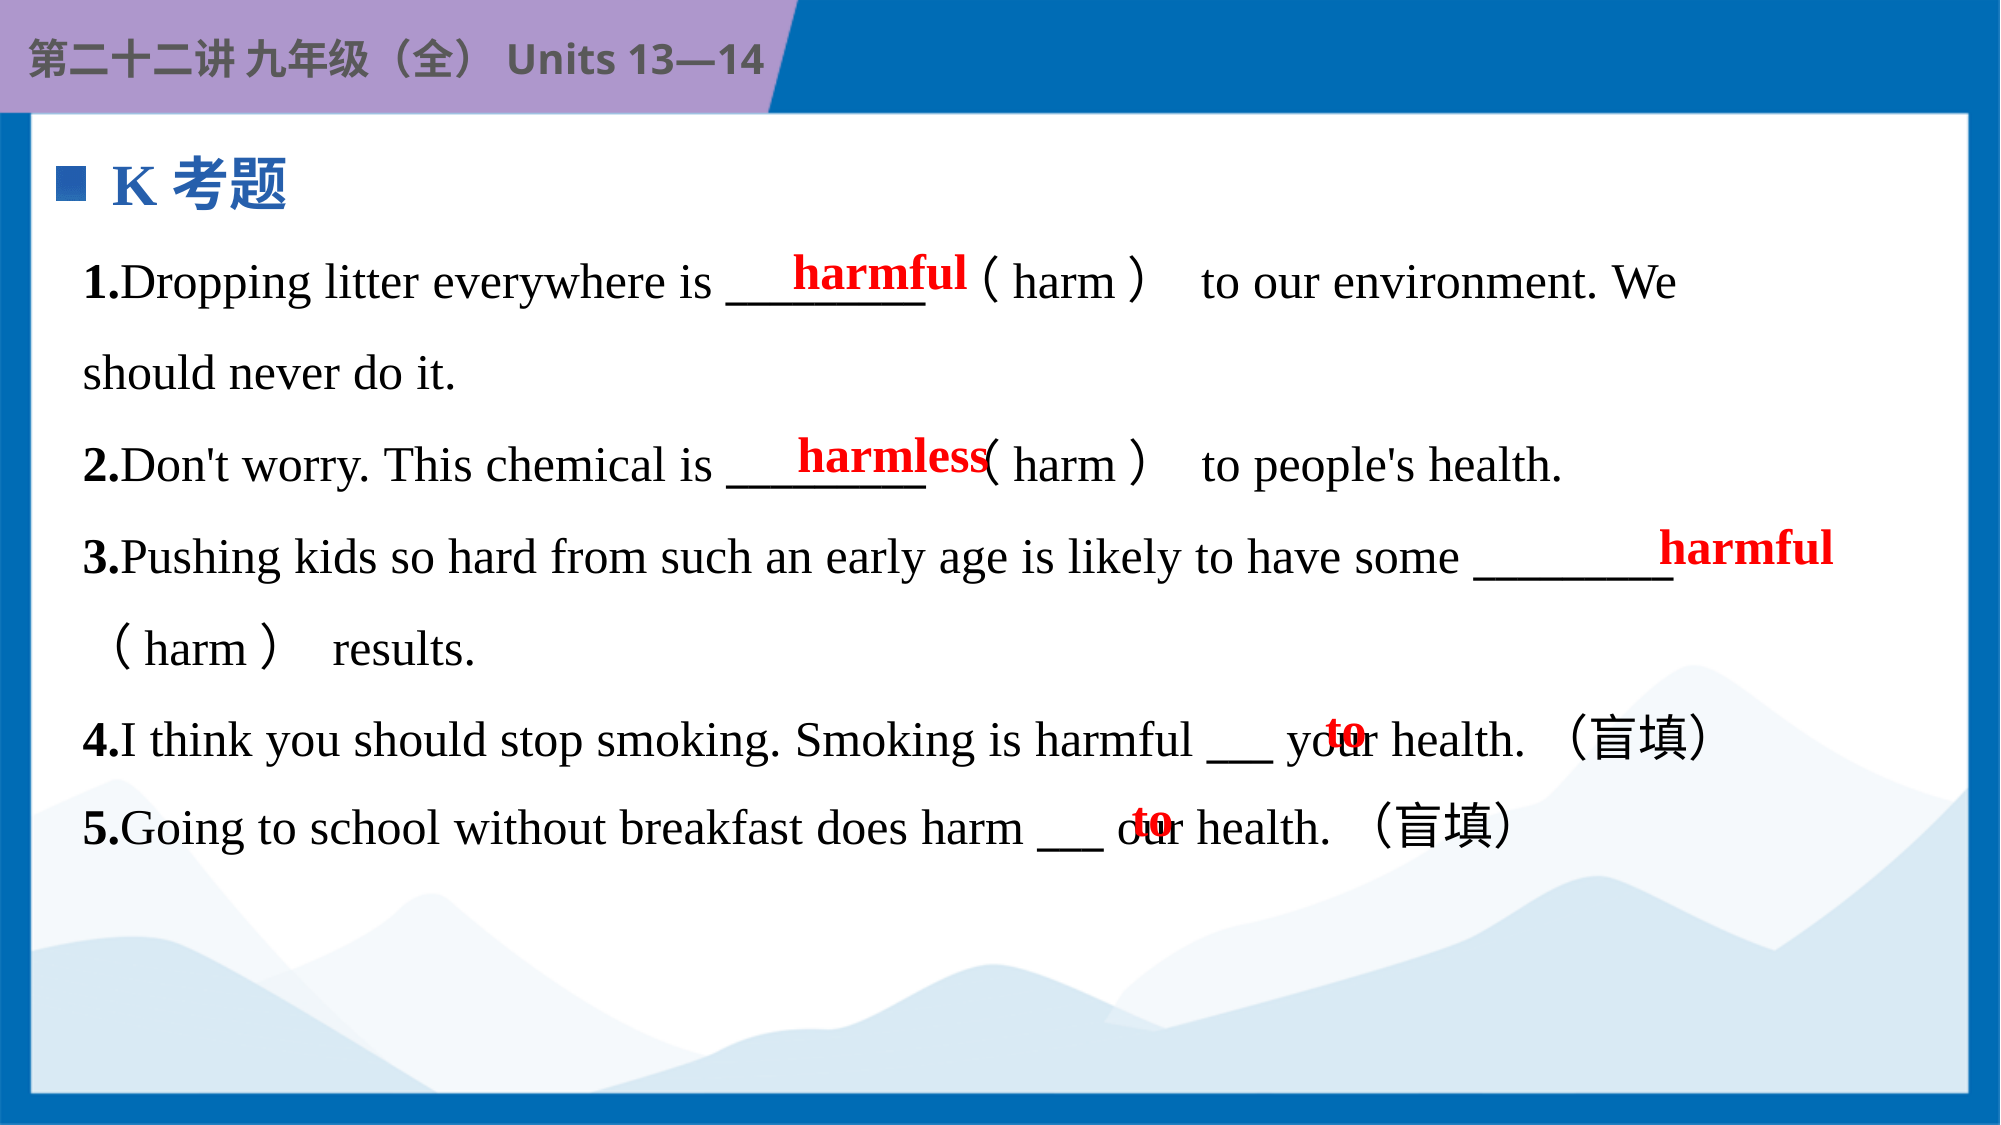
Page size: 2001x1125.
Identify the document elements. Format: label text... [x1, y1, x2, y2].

text_box to [1113, 758, 1192, 837]
picture [0, 0, 2000, 1125]
text_box 1.Dropping litter everywhere is _________ （harm） to our environment. We should never do it. 2.Don't worry. This chemical is _________ （harm） to people's health. 3.Pushing kids so hard from such an early age is likely to have some _________ （harm） results. 4.I think you should stop smoking. Smoking is harmful ___ your health.（盲填） 5.Going to school without breakfast does harm ___ our health.（盲填） [82, 216, 1917, 845]
text_box harmful [1640, 487, 1853, 566]
text_box to [1306, 670, 1385, 749]
text_box harmless [779, 395, 1008, 474]
text_box K考题 [112, 146, 1917, 216]
text_box harmful [774, 212, 986, 291]
